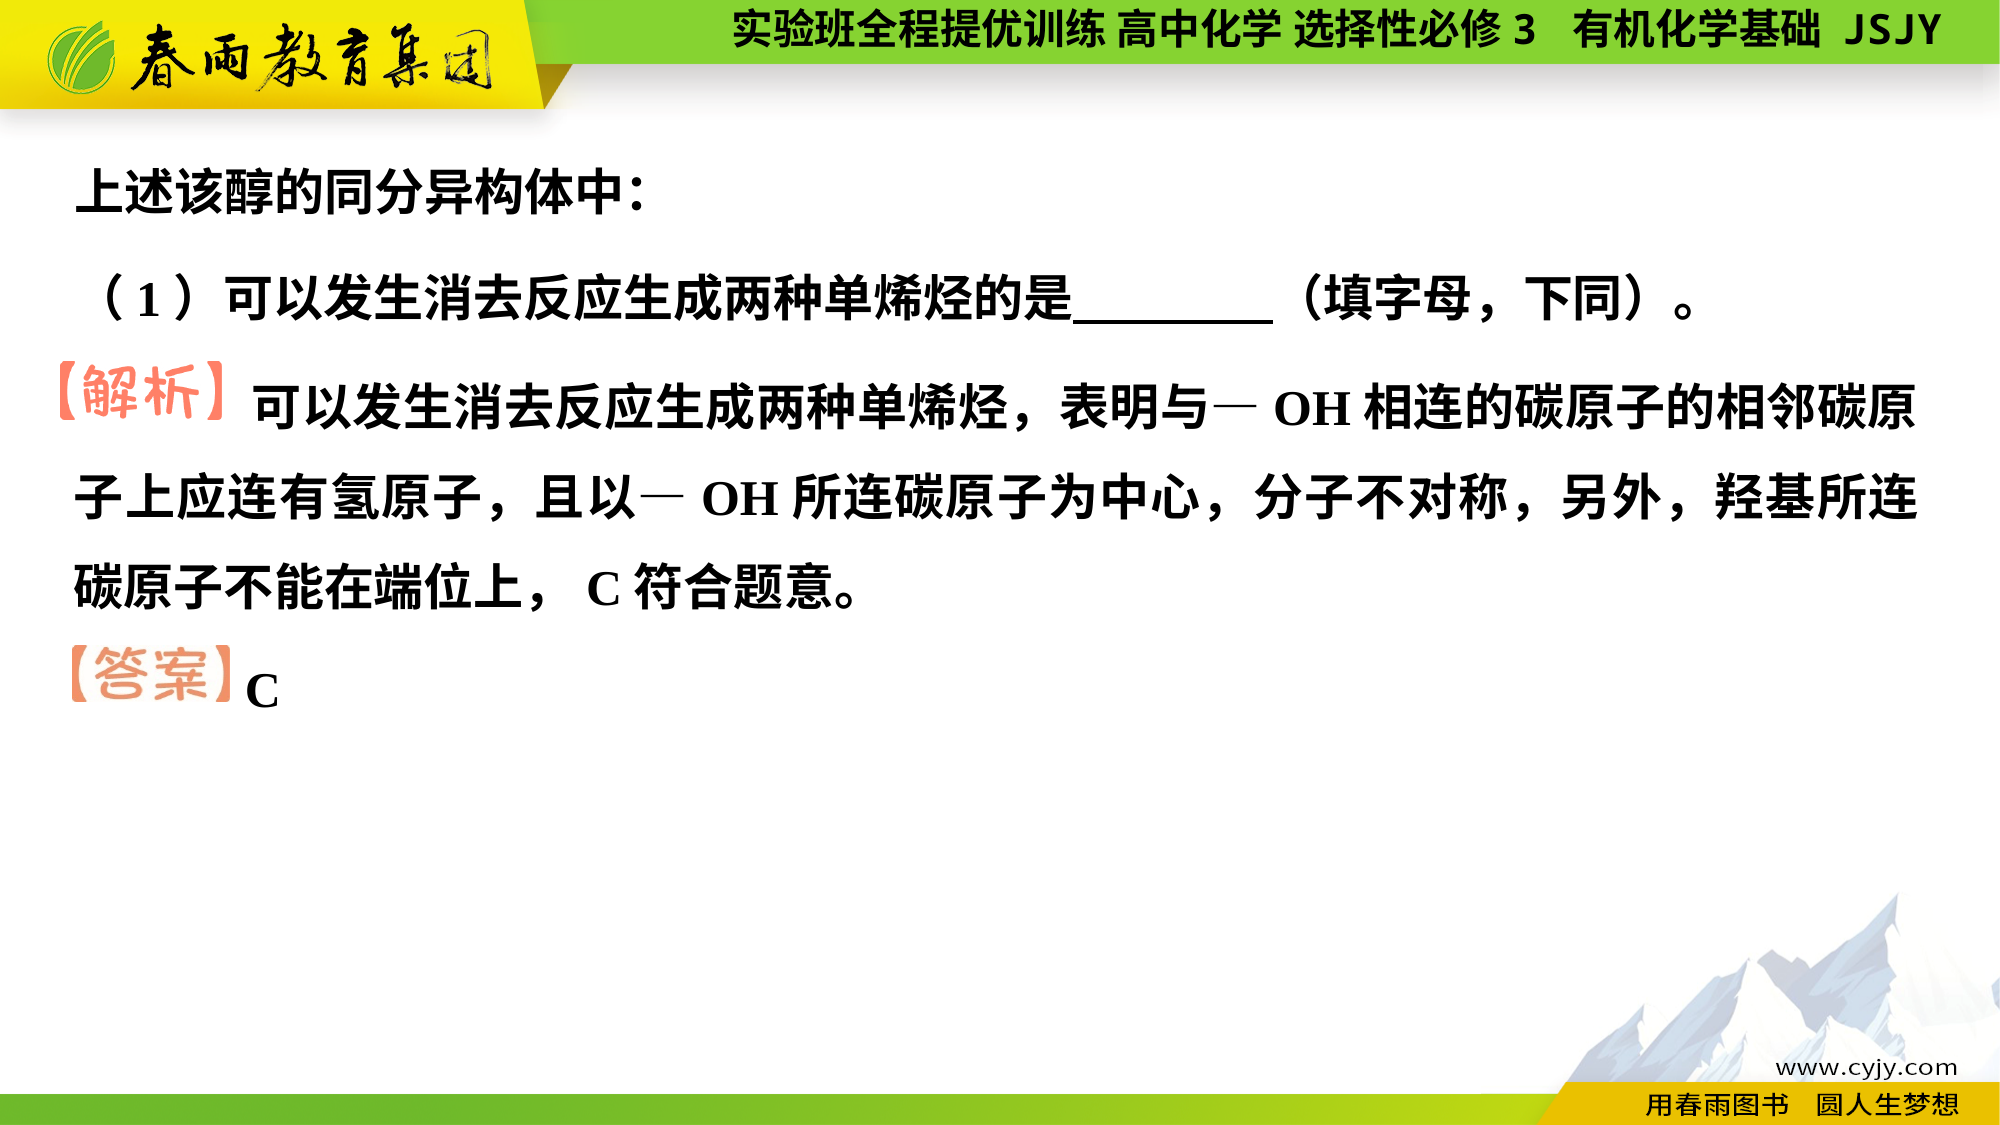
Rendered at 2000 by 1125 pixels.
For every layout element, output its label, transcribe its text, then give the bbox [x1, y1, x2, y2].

picture [0, 0, 2000, 1125]
text_box C [230, 620, 346, 726]
text_box 可以发生消去反应生成两种单烯烃，表明与—OH相连的碳原子的相邻碳原子上应连有氢原子，且以—OH所连碳原子为中心，分子不对称，另外，羟基所连碳原子不能在端位上，C符合题意。 [59, 338, 1933, 623]
list 上述该醇的同分异构体中： （1）可以发生消去反应生成两种单烯烃的是 （填字母，下同）。 [59, 122, 1944, 325]
